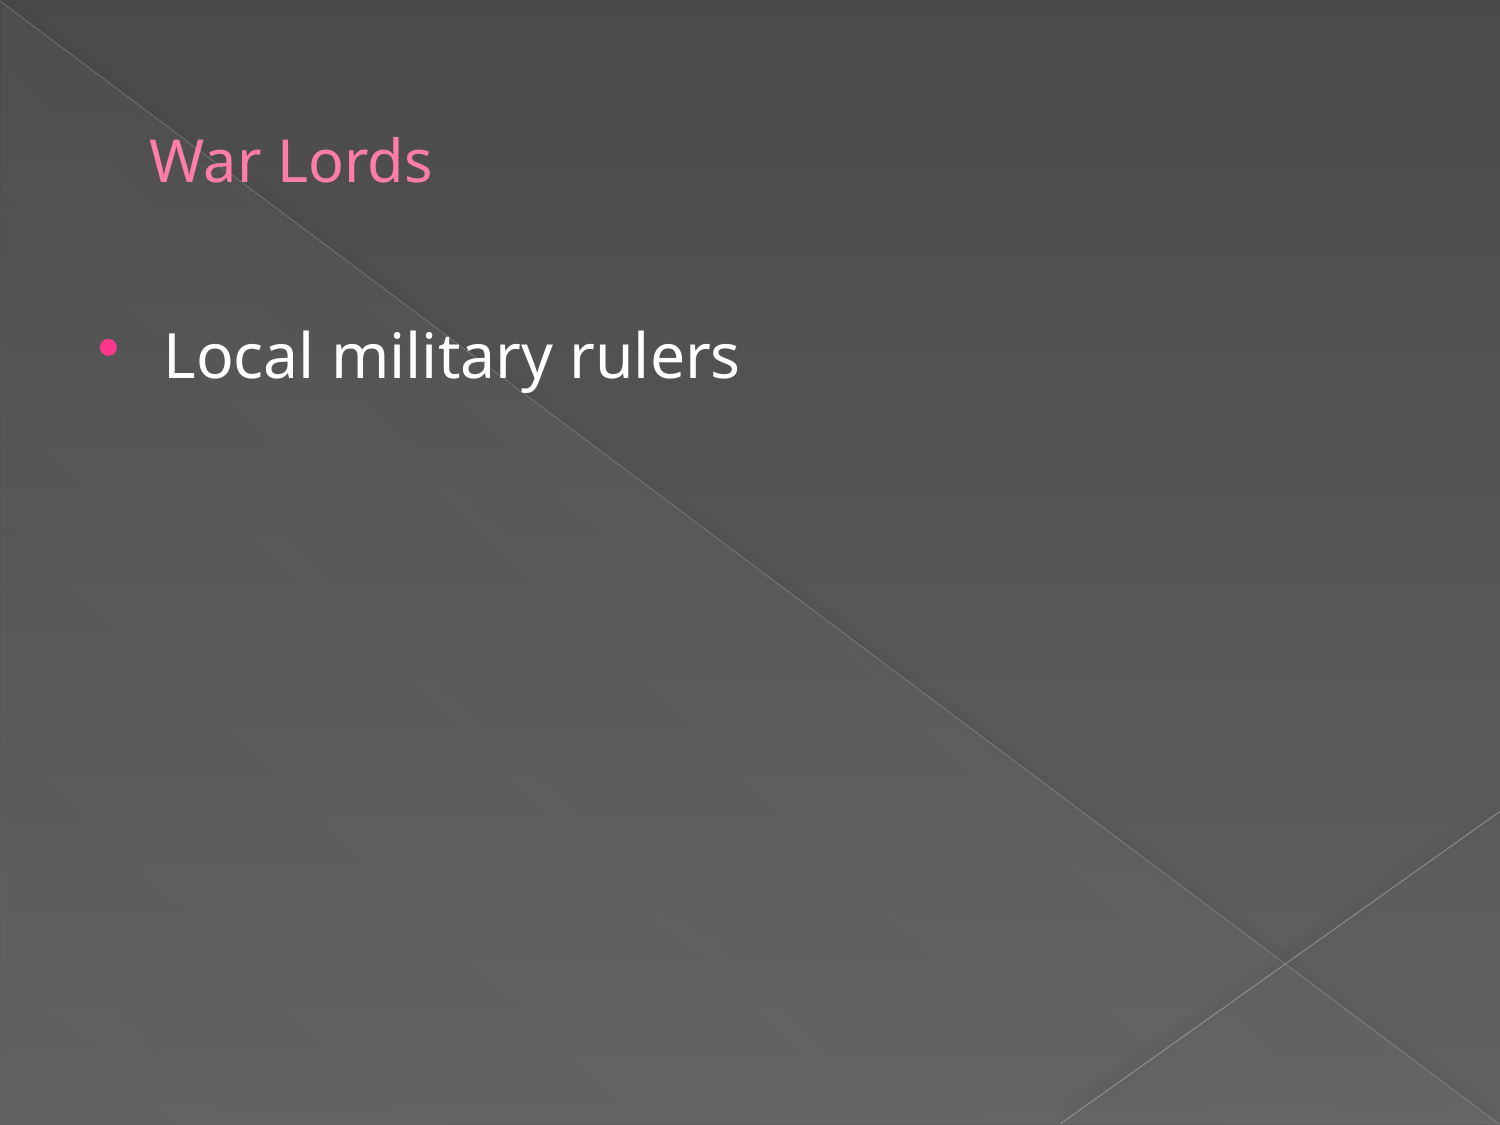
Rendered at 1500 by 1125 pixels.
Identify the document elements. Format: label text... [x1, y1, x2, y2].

list Local military rulers [75, 308, 1425, 1059]
title War Lords [75, 43, 1425, 274]
